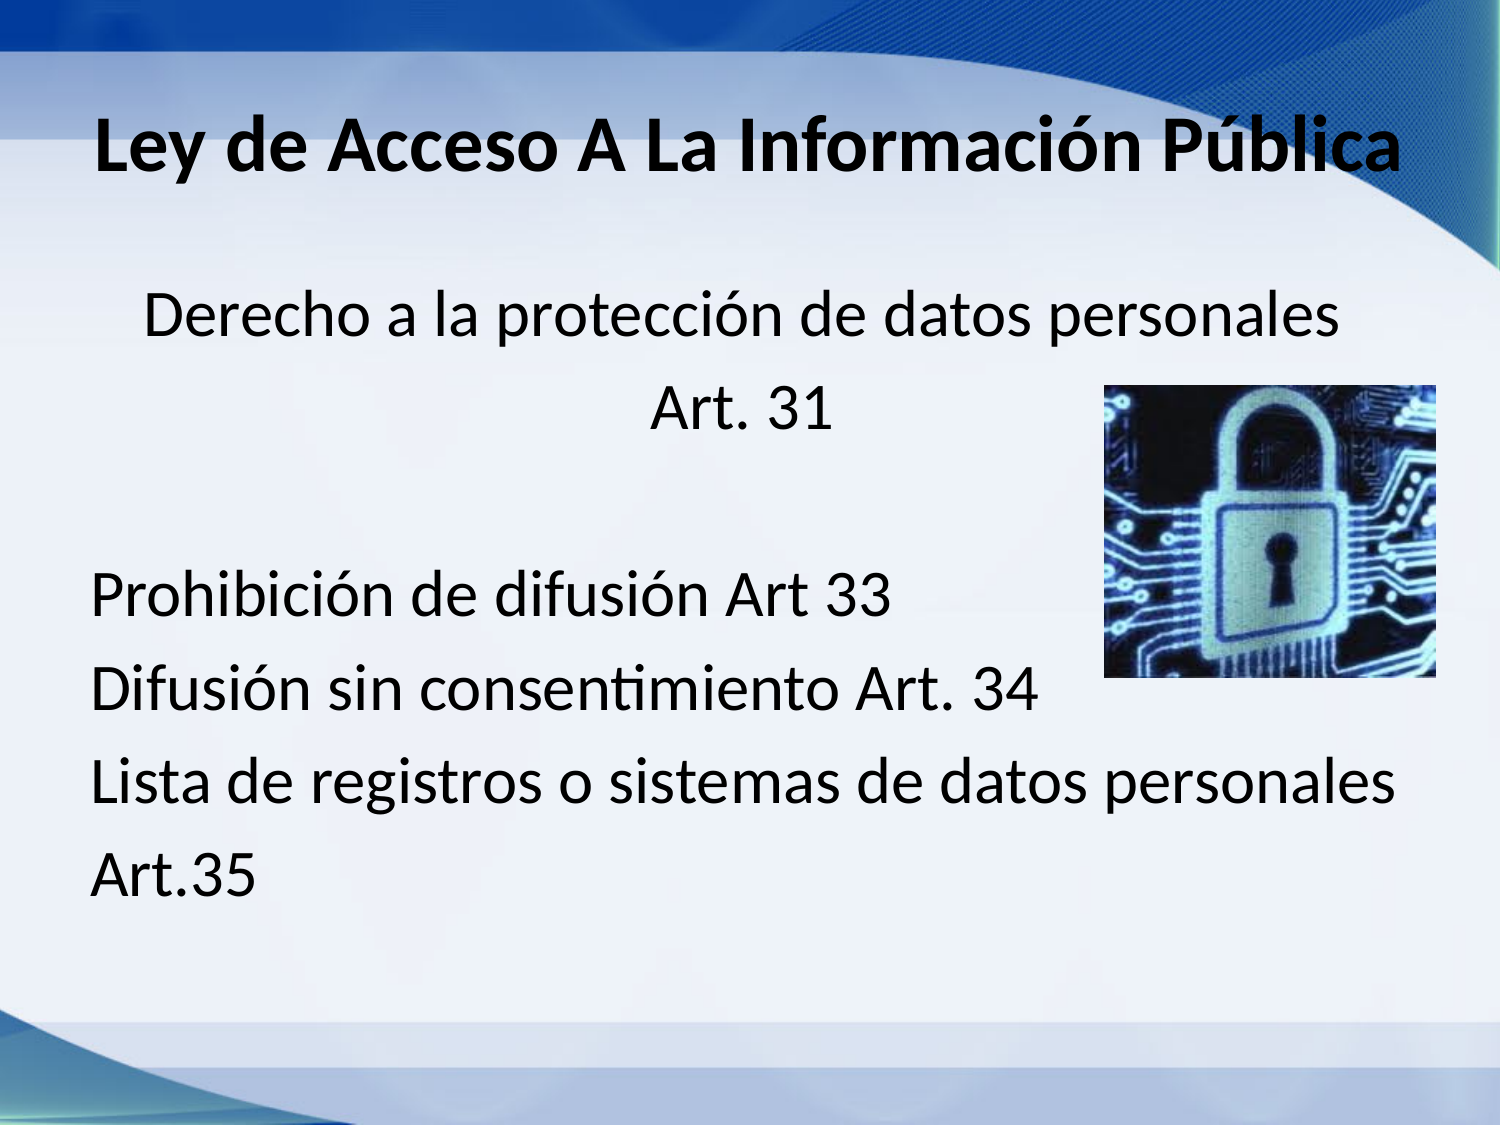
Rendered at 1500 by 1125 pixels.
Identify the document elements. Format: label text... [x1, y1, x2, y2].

picture [0, 0, 1500, 1125]
list Derecho a la protección de datos personales Art. 31 Prohibición de difusión Art 33 Difusión sin consentimiento Art. 34 Lista de registros o sistemas de datos personales Art.35 [74, 262, 1426, 1006]
title Ley de Acceso A La Información Pública [74, 44, 1426, 233]
